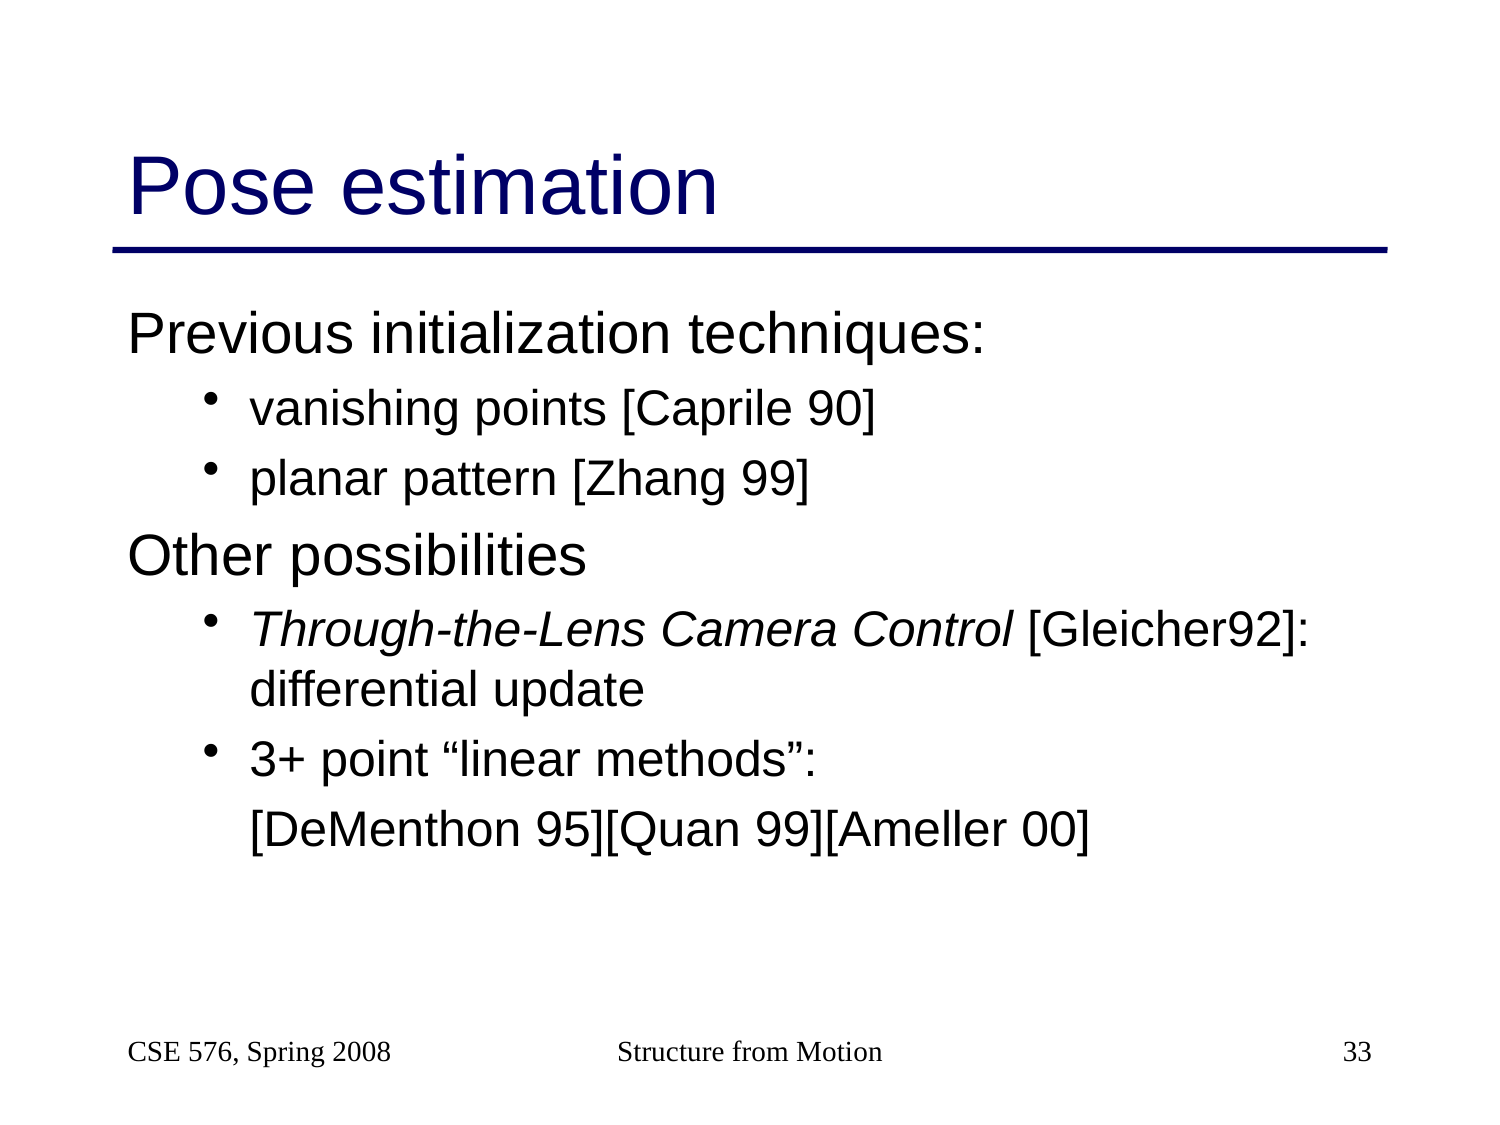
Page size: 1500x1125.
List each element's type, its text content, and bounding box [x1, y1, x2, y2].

title Pose estimation [112, 99, 1388, 263]
footer Structure from Motion [450, 1025, 1050, 1100]
slide_number CSE 576, Spring 2008 [112, 1025, 425, 1100]
list Previous initialization techniques: vanishing points [Caprile 90] planar pattern [Zhang 99] Other possibilities Through-the-Lens Camera Control [Gleicher92]: differential update 3+ point “linear methods”: [DeMenthon 95][Quan 99][Ameller 00] [112, 287, 1388, 1000]
slide_number 33 [1074, 1025, 1388, 1100]
